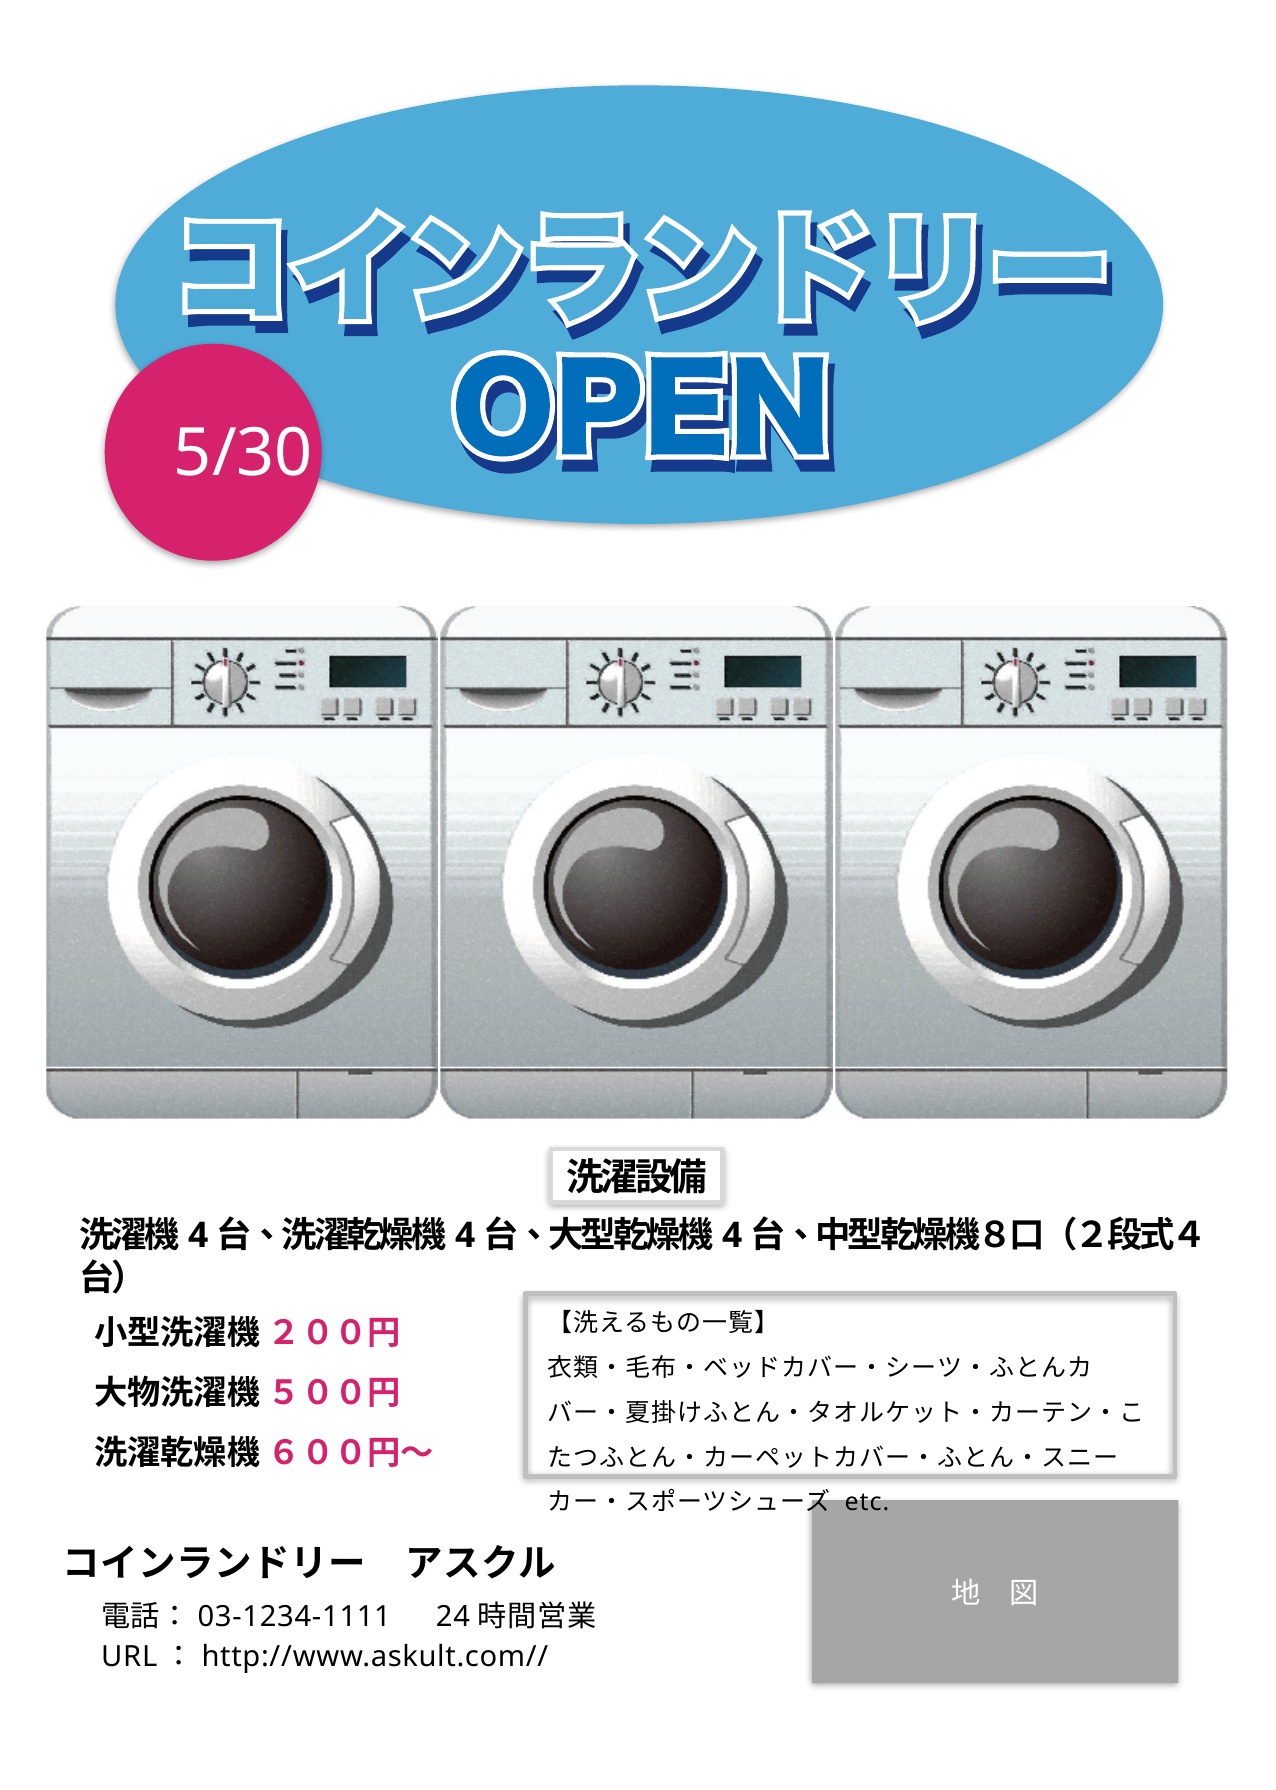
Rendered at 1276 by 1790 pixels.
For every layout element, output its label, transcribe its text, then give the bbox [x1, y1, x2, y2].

text_box 洗濯機4台、洗濯乾燥機4台、大型乾燥機4台、中型乾燥機８口（２段式４台） [64, 1204, 1267, 1305]
text_box [1118, 214, 1164, 395]
text_box 5/30 [158, 401, 329, 496]
text_box 小型洗濯機 ２００円 大物洗濯機 ５００円 洗濯乾燥機 ６００円〜 [79, 1284, 532, 1479]
text_box 地 図 [811, 1499, 1179, 1684]
text_box [329, 482, 950, 525]
text_box 電話：03-1234-1111 24時間営業 URL：http://www.askult.com// [86, 1585, 724, 1680]
picture [45, 606, 1228, 1121]
text_box [114, 84, 1108, 370]
text_box [103, 349, 314, 562]
text_box 【洗えるもの一覧】 衣類・毛布・ベッドカバー・シーツ・ふとんカバー・夏掛けふとん・タオルケット・カーテン・こたつふとん・カーペットカバー・ふとん・スニーカー・スポーツシューズ etc. [532, 1284, 1164, 1524]
text_box [525, 1292, 532, 1477]
text_box 洗濯設備 [550, 1148, 723, 1203]
text_box [1164, 1292, 1176, 1477]
picture [181, 206, 1113, 475]
text_box コインランドリー アスクル [47, 1537, 572, 1592]
